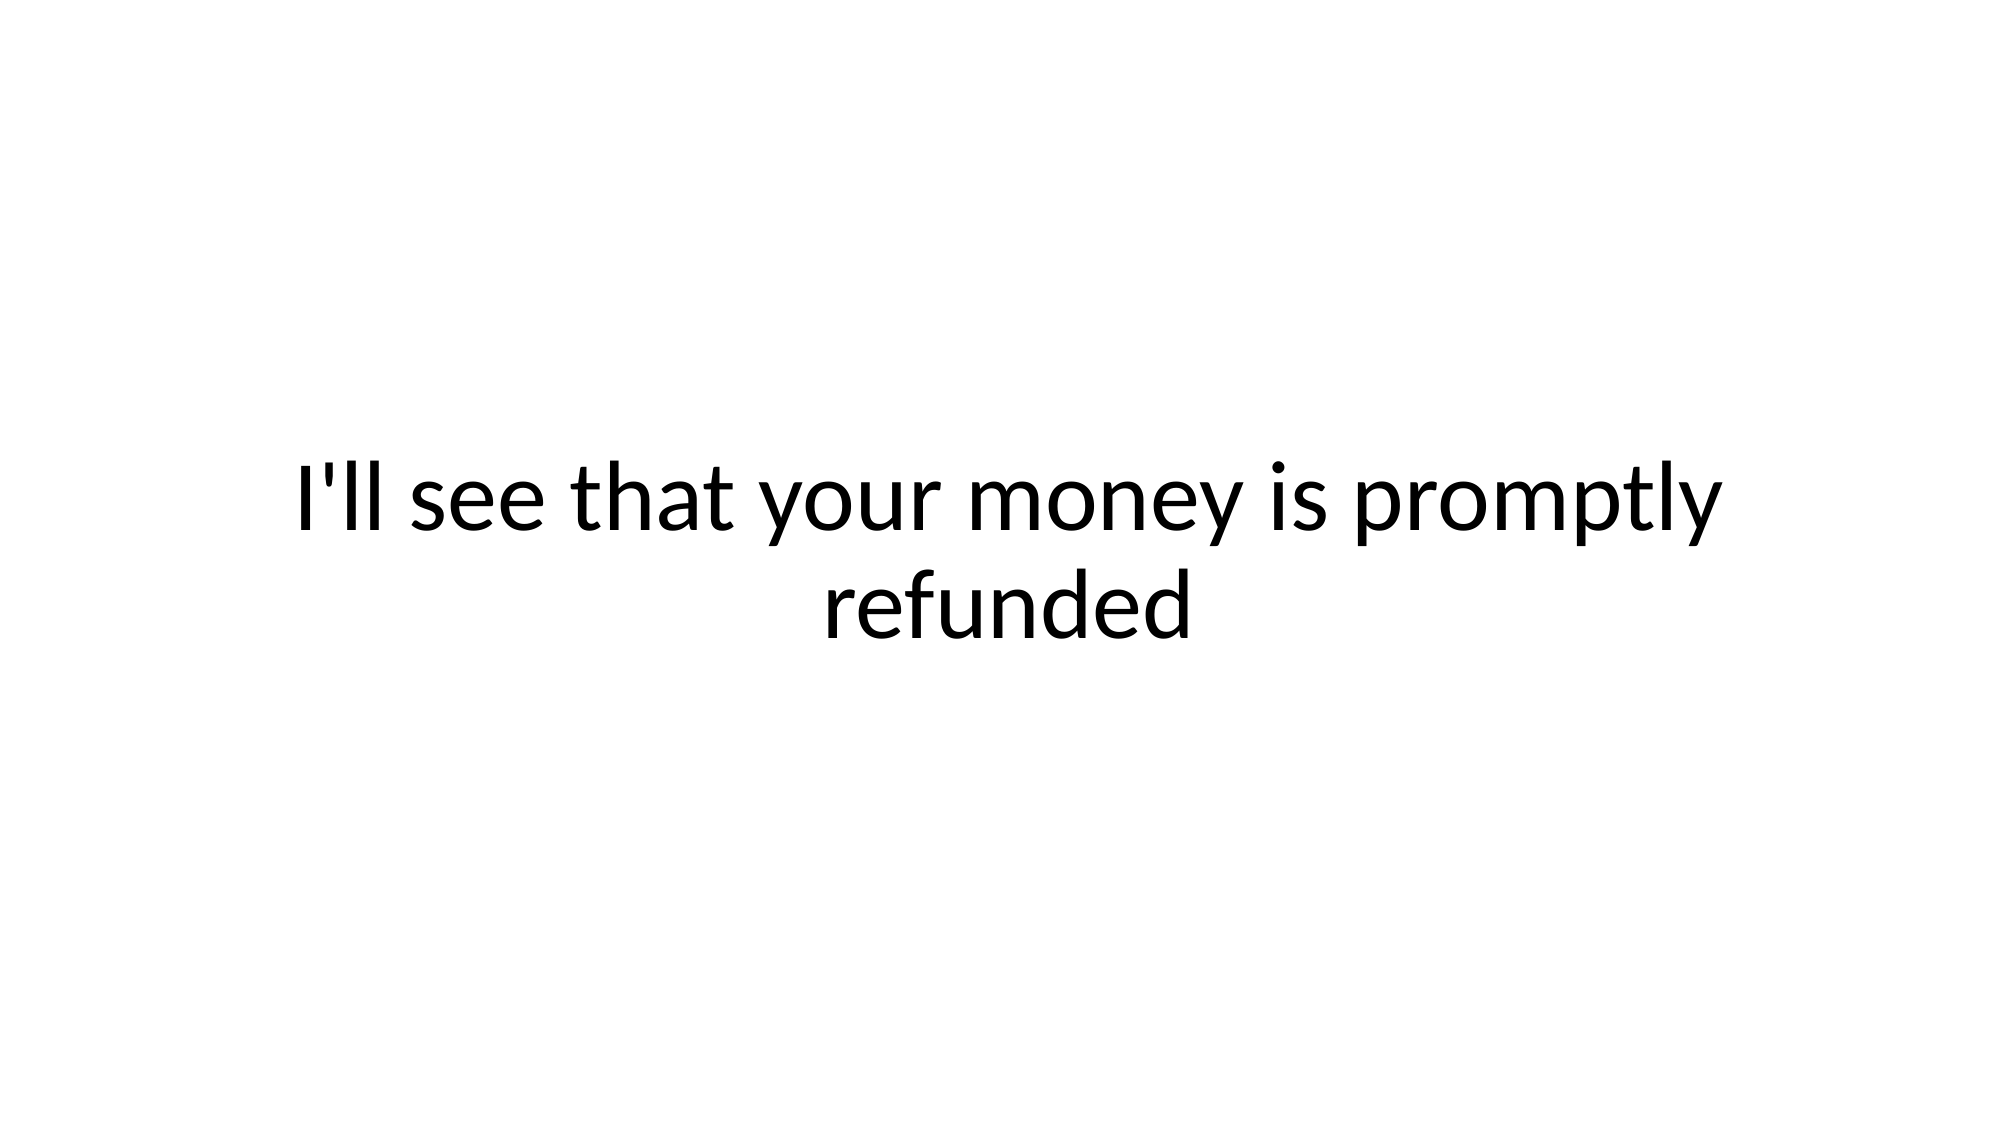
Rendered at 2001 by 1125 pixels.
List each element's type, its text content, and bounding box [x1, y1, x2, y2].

list I'll see that your money is promptly refunded [146, 436, 1872, 998]
